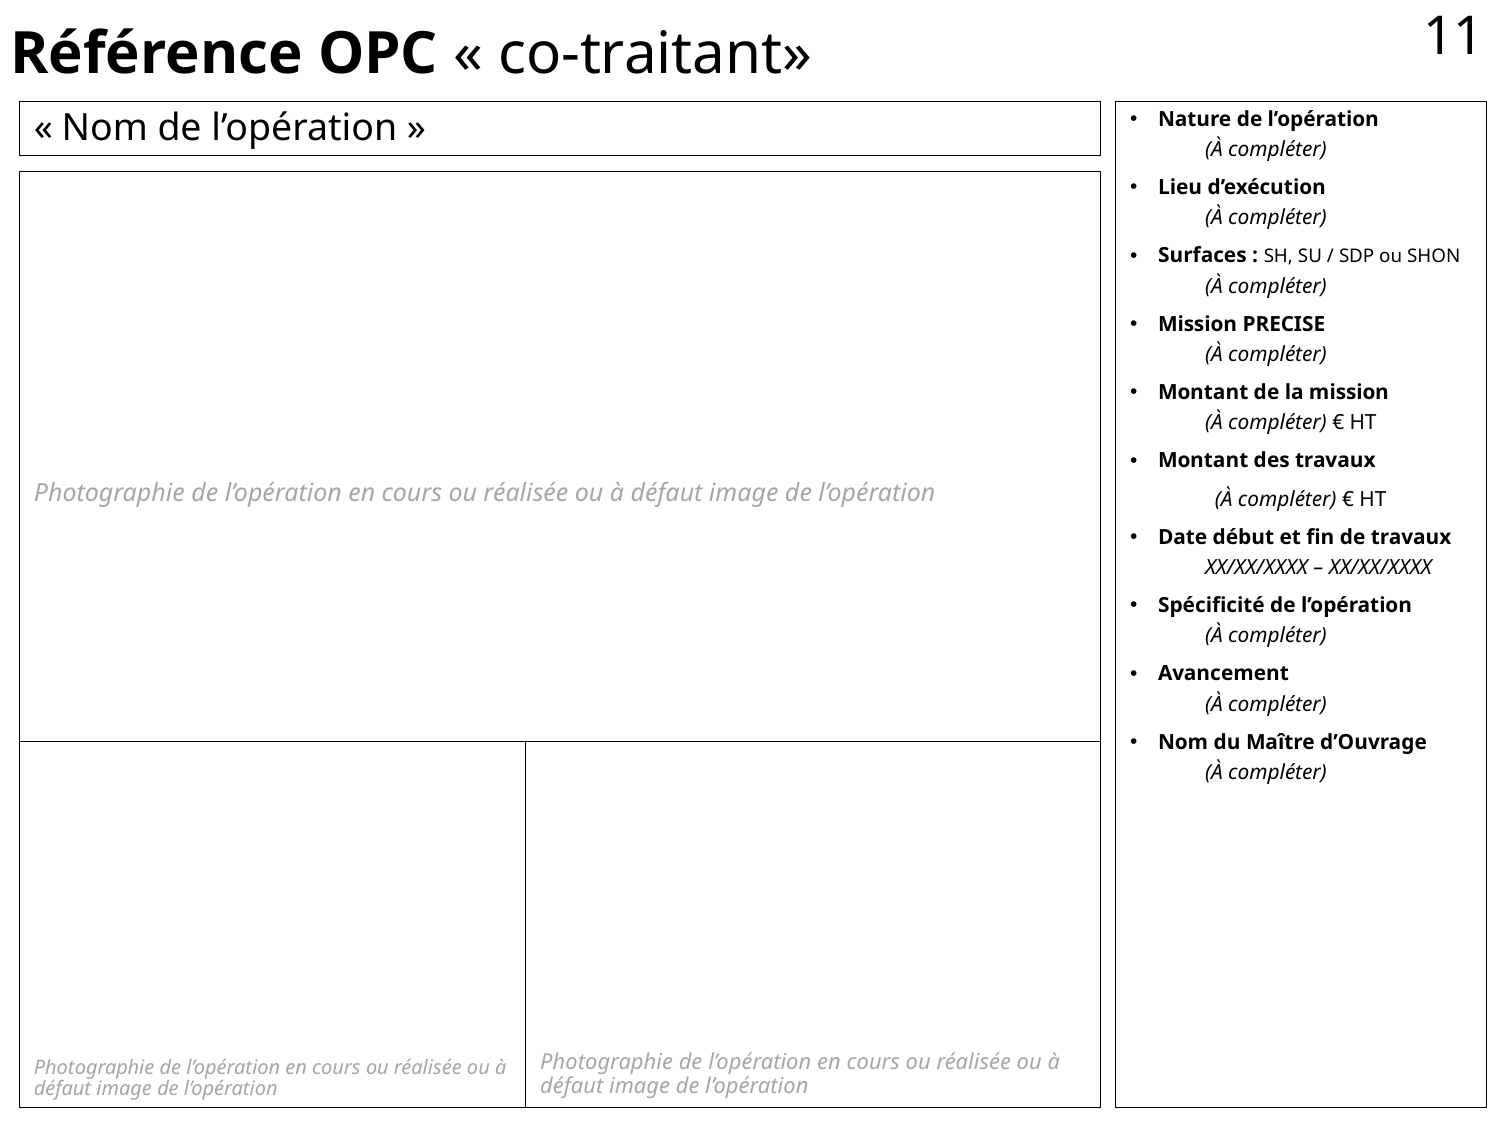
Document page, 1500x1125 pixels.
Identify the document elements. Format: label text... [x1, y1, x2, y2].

list Nature de l’opération (À compléter) Lieu d’exécution (À compléter) Surfaces : SH, SU / SDP ou SHON (À compléter) Mission PRECISE (À compléter) Montant de la mission (À compléter) € HT Montant des travaux (À compléter) € HT Date début et fin de travaux XX/XX/XXXX – XX/XX/XXXX Spécificité de l’opération (À compléter) Avancement (À compléter) Nom du Maître d’Ouvrage (À compléter) [1115, 100, 1486, 1108]
text_box Photographie de l’opération en cours ou réalisée ou à défaut image de l’opération [525, 741, 1101, 1108]
list Photographie de l’opération en cours ou réalisée ou à défaut image de l’opération [18, 171, 1101, 741]
list « Nom de l’opération » [18, 100, 1101, 156]
list 11 [1407, 1, 1500, 81]
text_box Référence OPC « co-traitant» [0, 0, 938, 106]
text_box Photographie de l’opération en cours ou réalisée ou à défaut image de l’opération [18, 741, 525, 1108]
